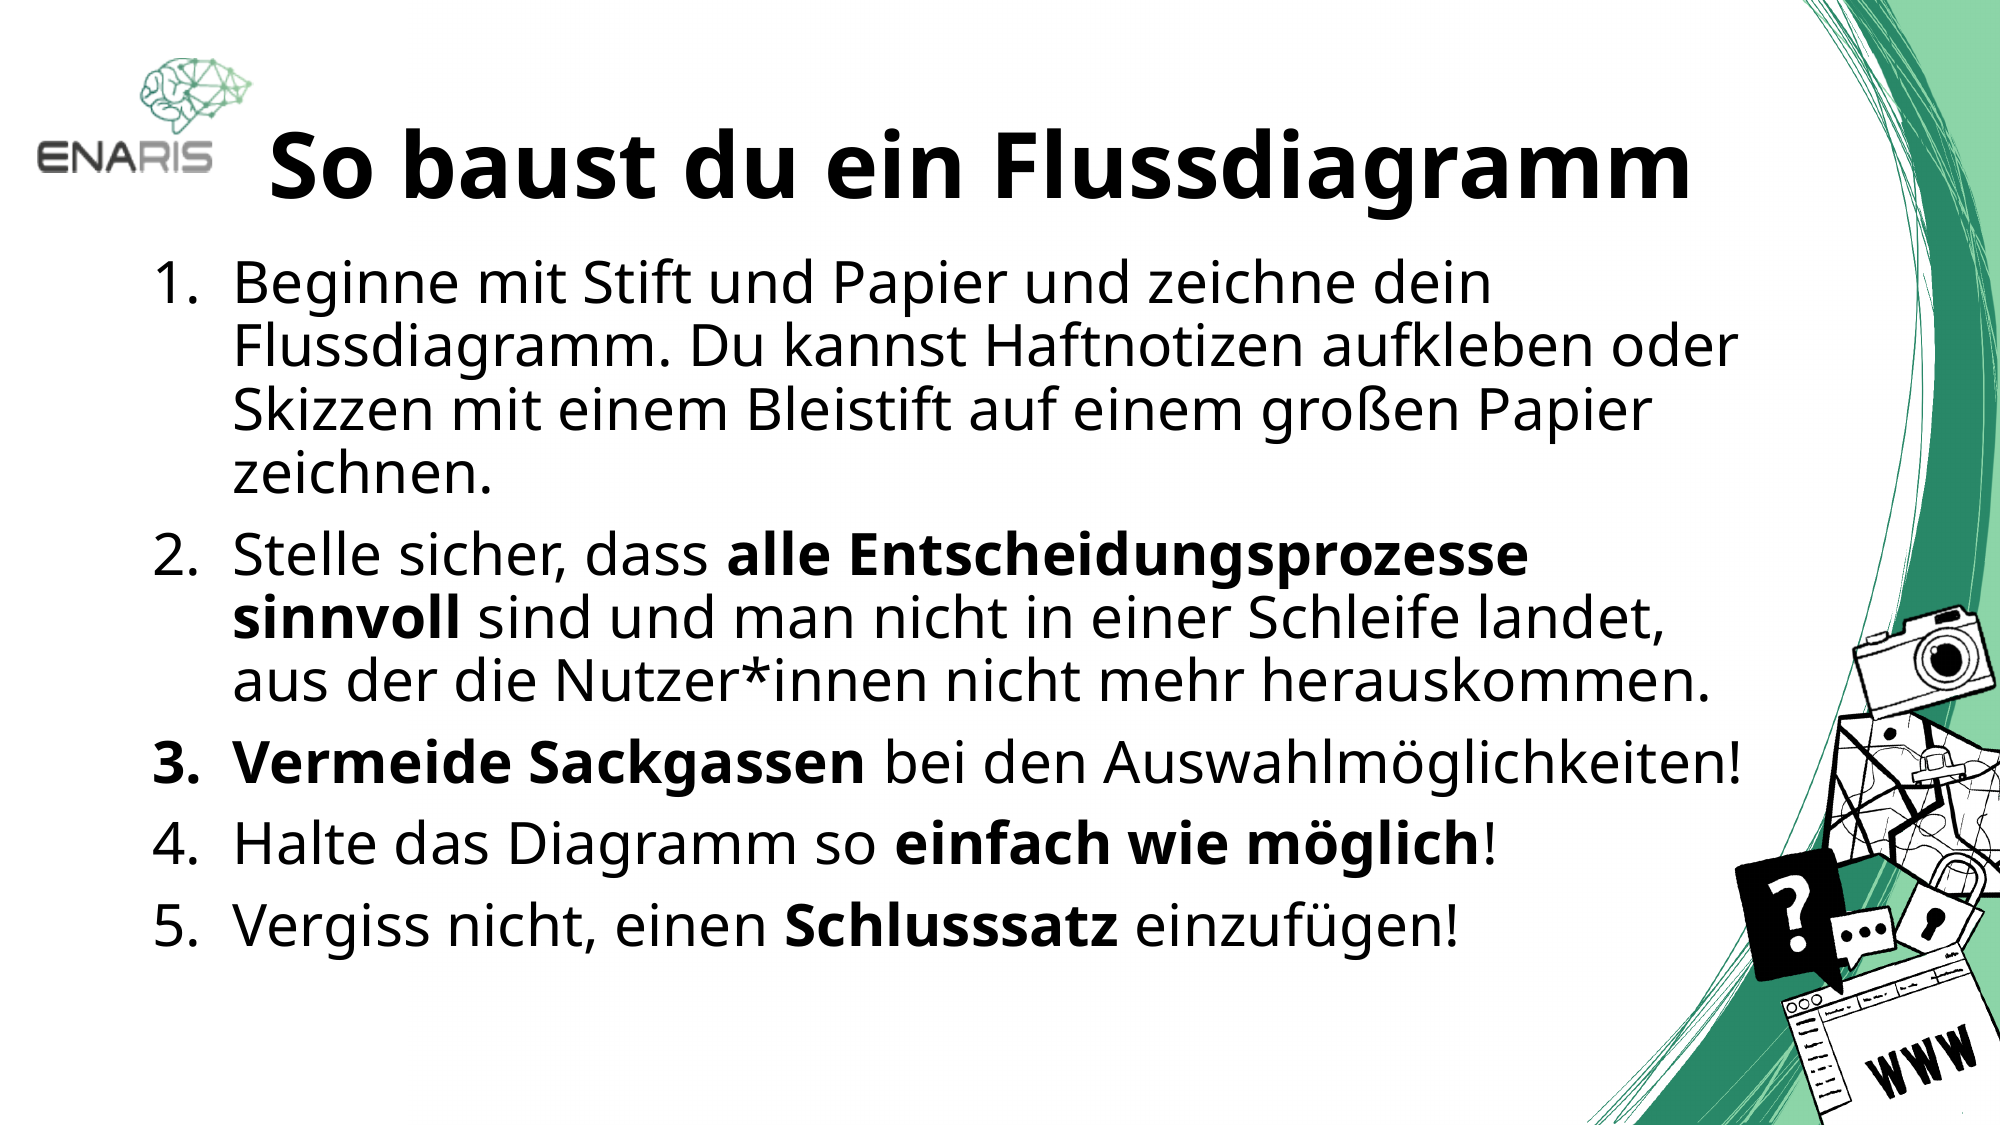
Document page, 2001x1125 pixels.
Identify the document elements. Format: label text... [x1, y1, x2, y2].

title So baust du ein Flussdiagramm [253, 59, 1863, 278]
list Beginne mit Stift und Papier und zeichne dein Flussdiagramm. Du kannst Haftnotizen aufkleben oder Skizzen mit einem Bleistift auf einem großen Papier zeichnen. Stelle sicher, dass alle Entscheidungsprozesse sinnvoll sind und man nicht in einer Schleife landet, aus der die Nutzer*innen nicht mehr herauskommen. Vermeide Sackgassen bei den Auswahlmöglichkeiten! Halte das Diagramm so einfach wie möglich! Vergiss nicht, einen Schlusssatz einzufügen! [137, 245, 1776, 1066]
picture [408, 0, 2000, 1125]
picture [37, 58, 254, 173]
